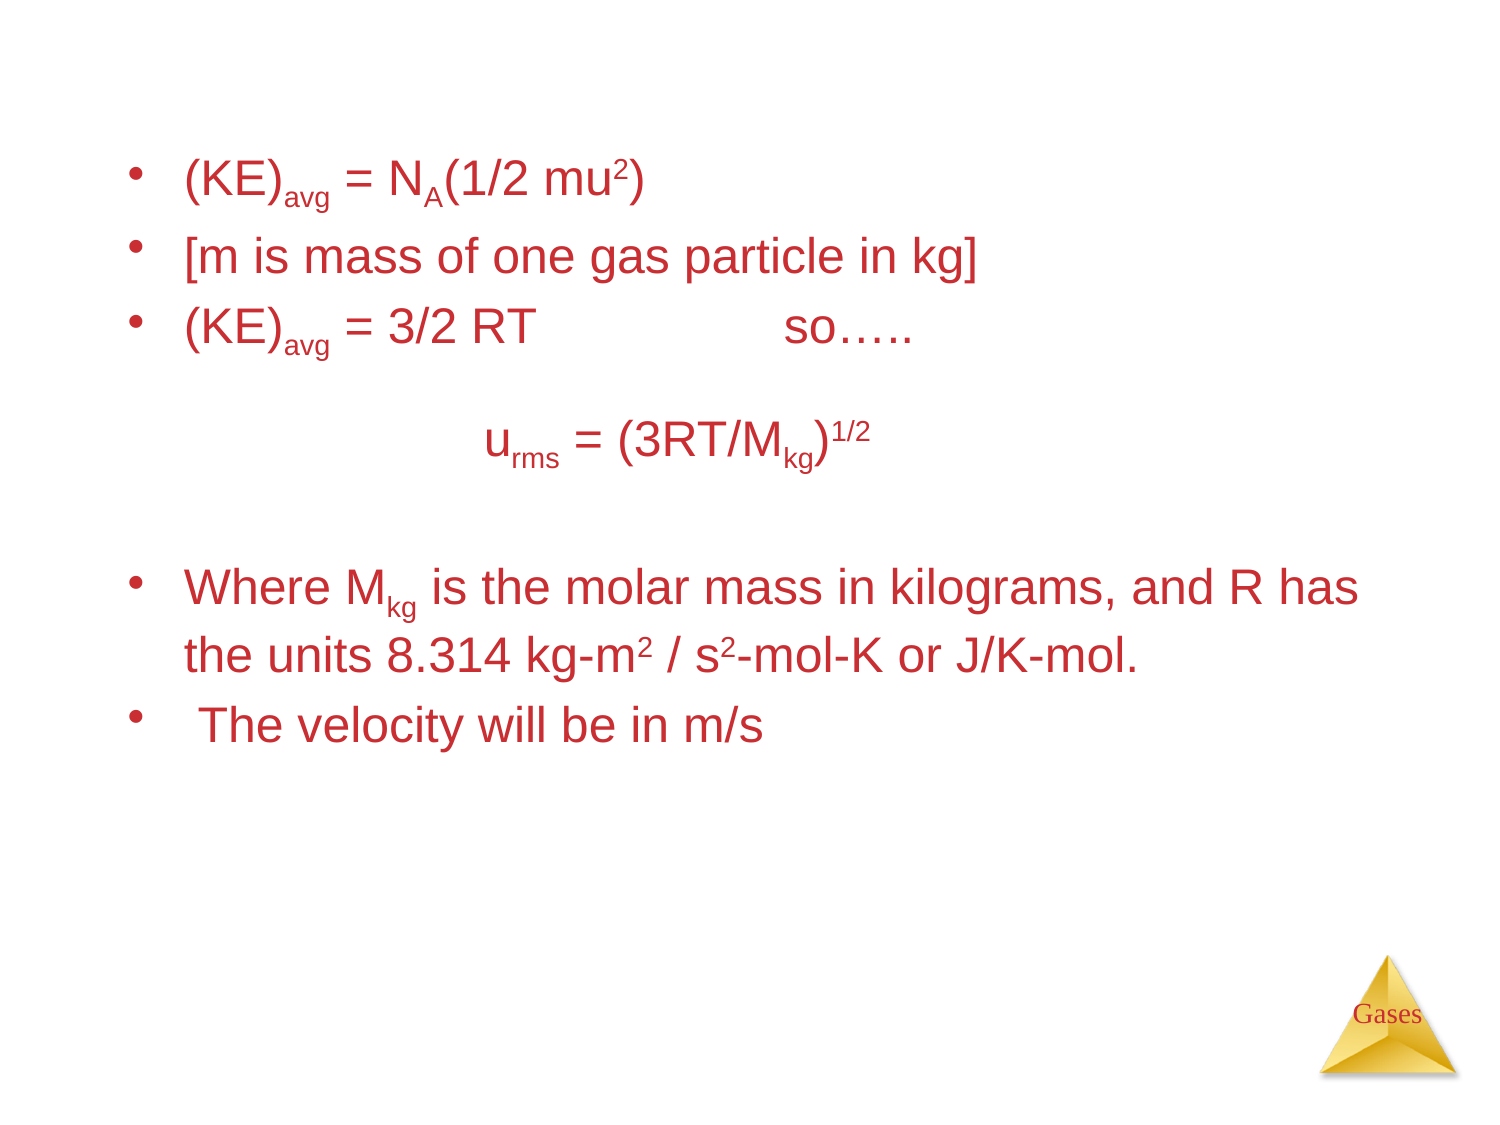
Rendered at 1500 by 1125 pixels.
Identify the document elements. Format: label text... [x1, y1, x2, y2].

list (KE)avg = NA(1/2 mu2) [m is mass of one gas particle in kg] (KE)avg = 3/2 RT so….. urms = (3RT/Mkg)1/2 Where Mkg is the molar mass in kilograms, and R has the units 8.314 kg-m2 / s2-mol-K or J/K-mol. The velocity will be in m/s [112, 137, 1388, 813]
picture [1275, 899, 1500, 1125]
